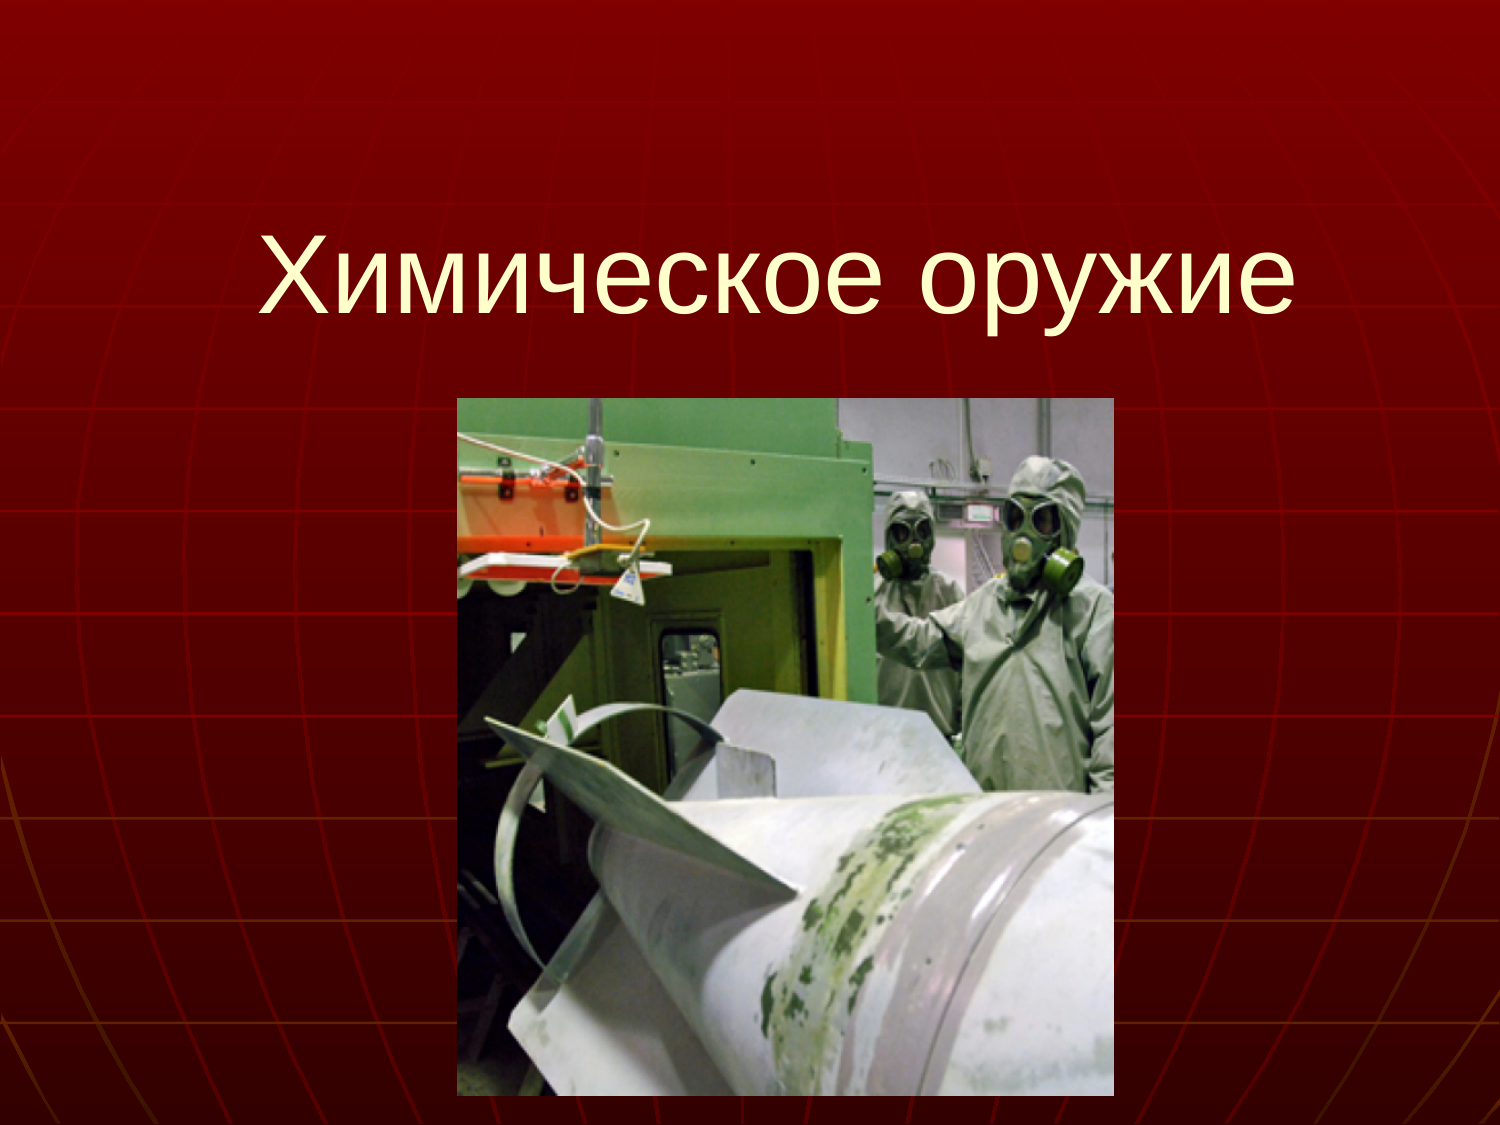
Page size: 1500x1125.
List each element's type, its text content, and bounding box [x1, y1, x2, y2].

picture [456, 398, 1114, 1096]
title Химическое оружие [140, 58, 1416, 344]
